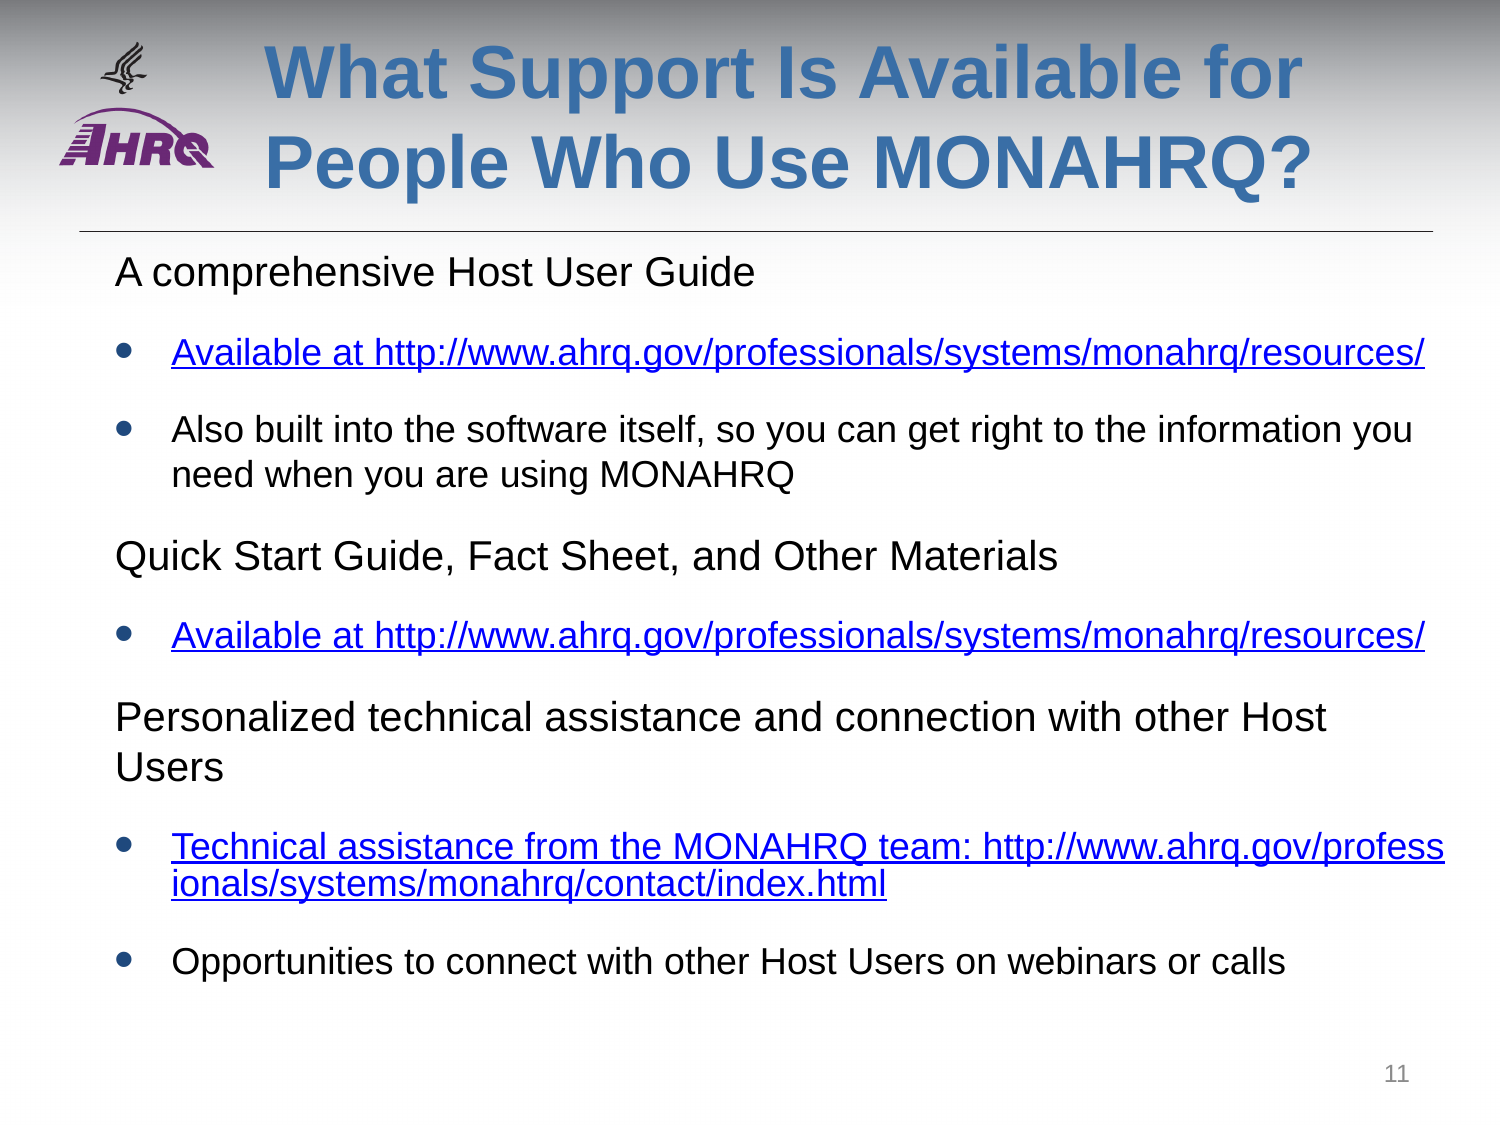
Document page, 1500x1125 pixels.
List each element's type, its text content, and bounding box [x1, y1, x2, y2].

picture [0, 0, 1500, 1125]
title What Support Is Available for People Who Use MONAHRQ? [249, 50, 1425, 176]
slide_number 11 [1074, 1042, 1425, 1103]
list A comprehensive Host User Guide Available at http://www.ahrq.gov/professionals/systems/monahrq/resources/ Also built into the software itself, so you can get right to the information you need when you are using MONAHRQ Quick Start Guide, Fact Sheet, and Other Materials Available at http://www.ahrq.gov/professionals/systems/monahrq/resources/ Personalized technical assistance and connection with other Host Users Technical assistance from the MONAHRQ team: http://www.ahrq.gov/professionals/systems/monahrq/contact/index.html Opportunities to connect with other Host Users on webinars or calls [99, 237, 1463, 1038]
